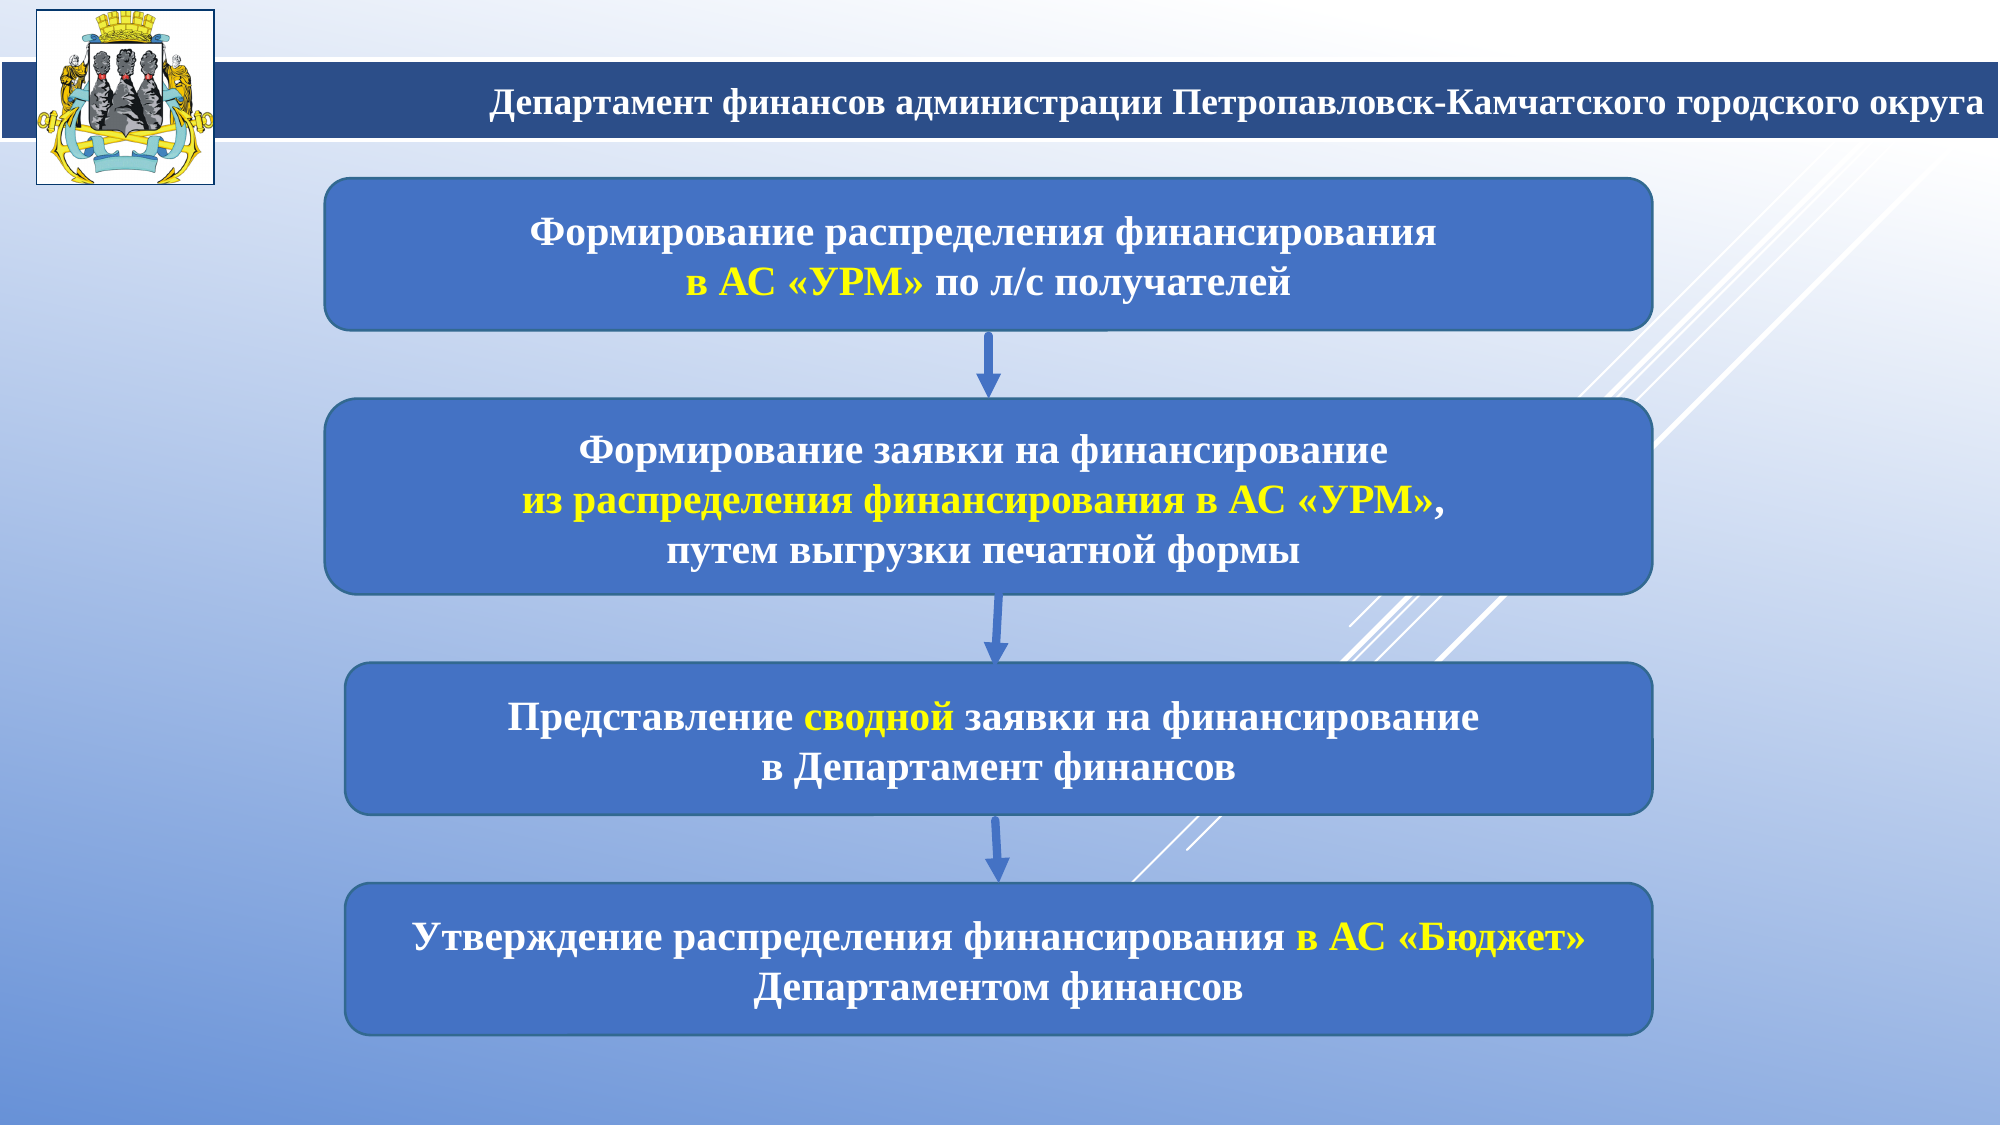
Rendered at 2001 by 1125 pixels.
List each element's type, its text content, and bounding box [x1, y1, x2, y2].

text_box [0, 184, 2000, 1105]
text_box Формирование распределения финансирования в АС «УРМ» по л/с получателей [323, 184, 1654, 332]
text_box Утверждение распределения финансирования в АС «Бюджет» Департаментом финансов [343, 881, 1654, 1037]
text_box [994, 594, 1000, 668]
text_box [0, 10, 2000, 184]
text_box Формирование заявки на финансирование из распределения финансирования в АС «УРМ», путем выгрузки печатной формы [323, 397, 1654, 596]
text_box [994, 819, 999, 884]
text_box Представление сводной заявки на финансирование в Департамент финансов [343, 661, 1654, 817]
